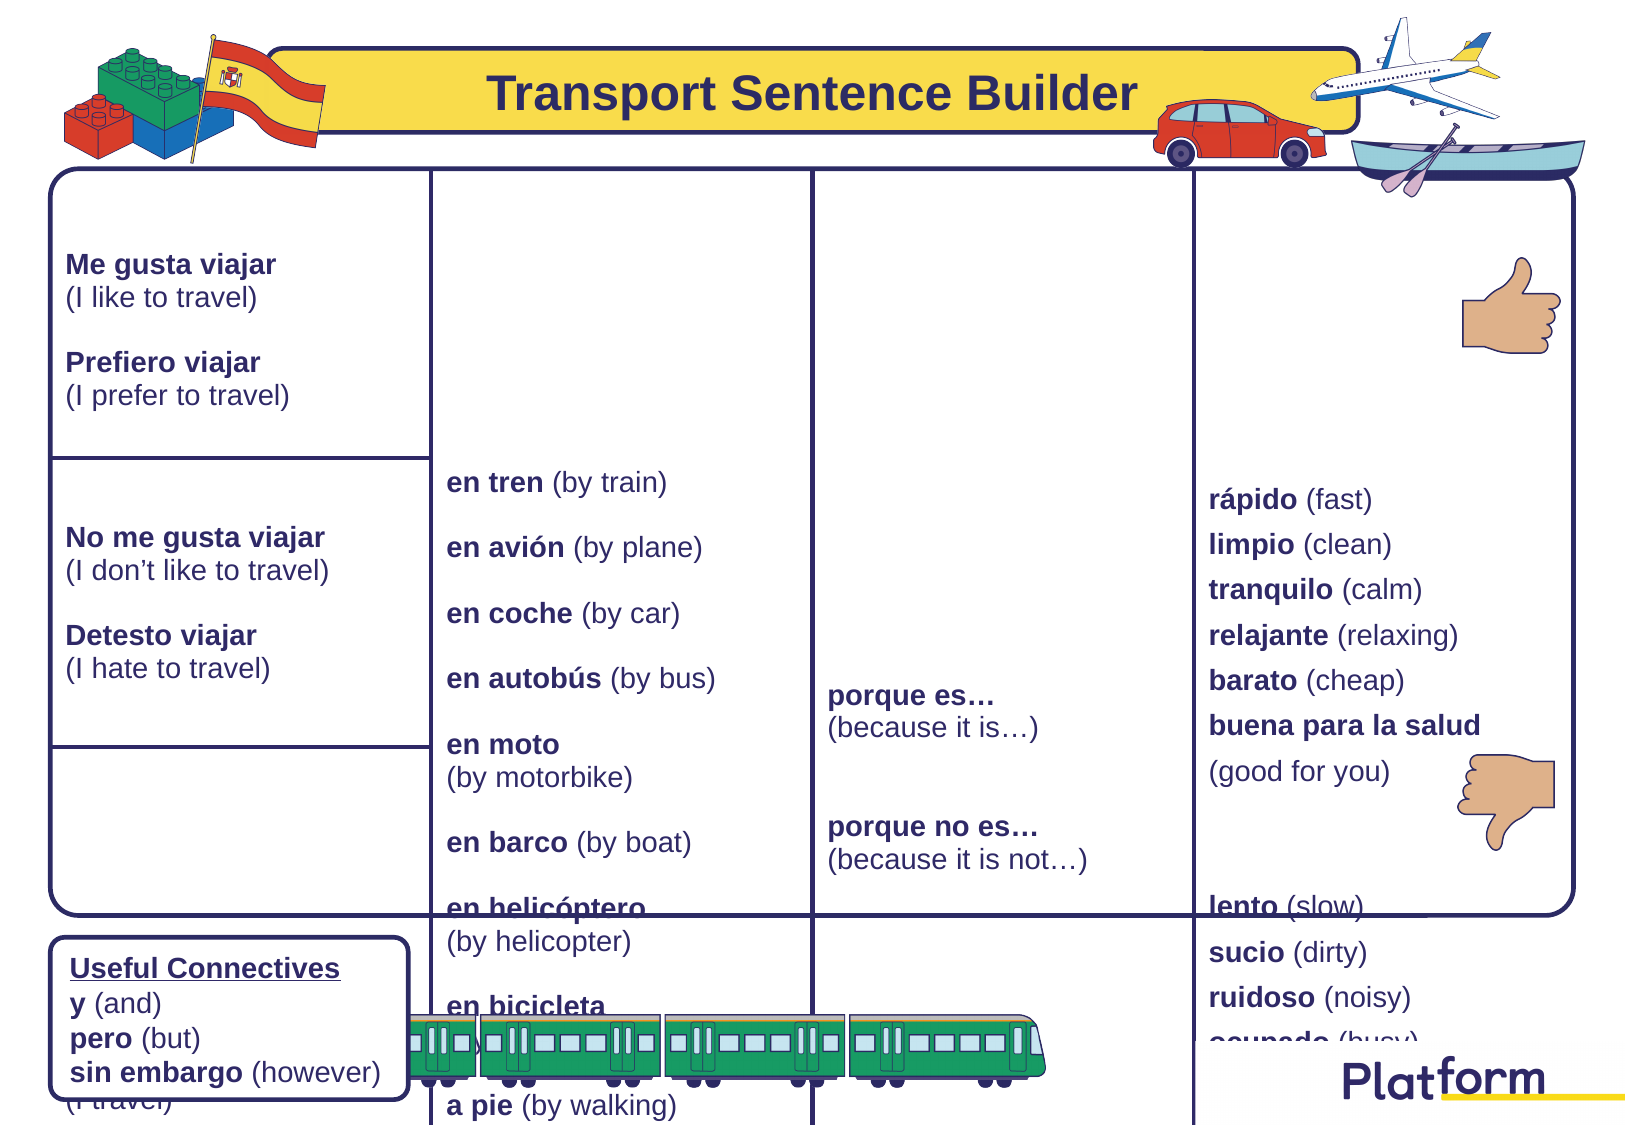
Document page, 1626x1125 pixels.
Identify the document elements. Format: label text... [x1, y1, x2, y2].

table_header rápido (fast) limpio (clean) tranquilo (calm) relajante (relaxing) barato (cheap) buena para la salud (good for you) lento (slow) sucio (dirty) ruidoso (noisy) ocupado (busy) caro (expensive) [1196, 207, 1575, 1041]
picture [64, 34, 326, 164]
table_cell Viajo (I travel) [50, 1088, 429, 1125]
table_header porque es… (because it is…) porque no es… (because it is not…) [815, 916, 1192, 1125]
picture [1462, 257, 1561, 354]
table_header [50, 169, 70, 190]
text_box Useful Connectives y (and) pero (but) sin embargo (however) [50, 937, 409, 1100]
picture [1456, 754, 1555, 851]
picture [111, 1014, 1046, 1088]
table_header en tren (by train) en avión (by plane) en coche (by car) en autobús (by bus) en moto (by motorbike) en barco (by boat) en helicóptero (by helicopter) en bicicleta (by bike) a pie (by walking) [433, 1088, 810, 1125]
table_cell Viajo (I travel) [50, 894, 429, 1014]
table_header en tren (by train) en avión (by plane) en coche (by car) en autobús (by bus) en moto (by motorbike) en barco (by boat) en helicóptero (by helicopter) en bicicleta (by bike) a pie (by walking) [433, 916, 810, 1014]
picture [1195, 1041, 1625, 1125]
text_box Transport Sentence Builder [326, 47, 1309, 134]
text_box [50, 168, 1574, 916]
picture [1152, 7, 1601, 207]
